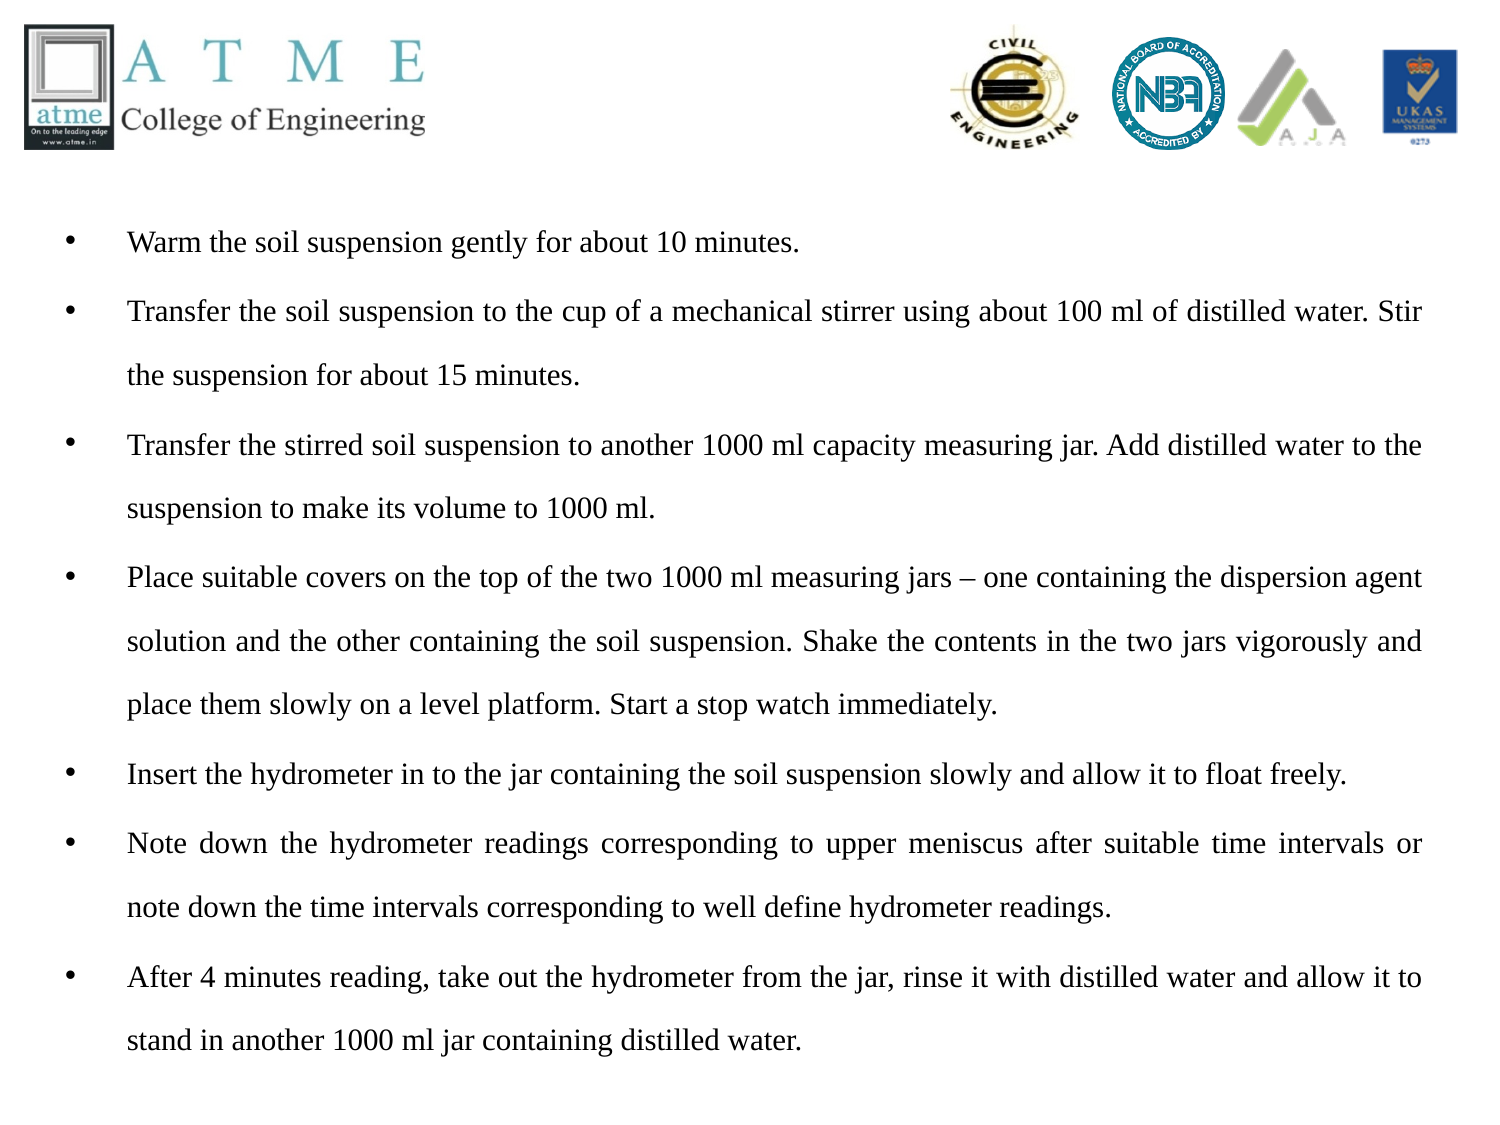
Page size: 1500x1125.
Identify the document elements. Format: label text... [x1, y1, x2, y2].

picture [950, 24, 1080, 150]
picture [1237, 49, 1458, 146]
picture [1112, 37, 1213, 150]
picture [1184, 109, 1225, 150]
picture [1179, 37, 1225, 79]
list Warm the soil suspension gently for about 10 minutes. Transfer the soil suspension to the cup of a mechanical stirrer using about 100 ml of distilled water. Stir the suspension for about 15 minutes. Transfer the stirred soil suspension to another 1000 ml capacity measuring jar. Add distilled water to the suspension to make its volume to 1000 ml. Place suitable covers on the top of the two 1000 ml measuring jars – one containing the dispersion agent solution and the other containing the soil suspension. Shake the contents in the two jars vigorously and place them slowly on a level platform. Start a stop watch immediately. Insert the hydrometer in to the jar containing the soil suspension slowly and allow it to float freely. Note down the hydrometer readings corresponding to upper meniscus after suitable time intervals or note down the time intervals corresponding to well define hydrometer readings. After 4 minutes reading, take out the hydrometer from the jar, rinse it with distilled water and allow it to stand in another 1000 ml jar containing distilled water. [50, 187, 1438, 1075]
picture [24, 24, 425, 150]
picture [1209, 103, 1218, 120]
